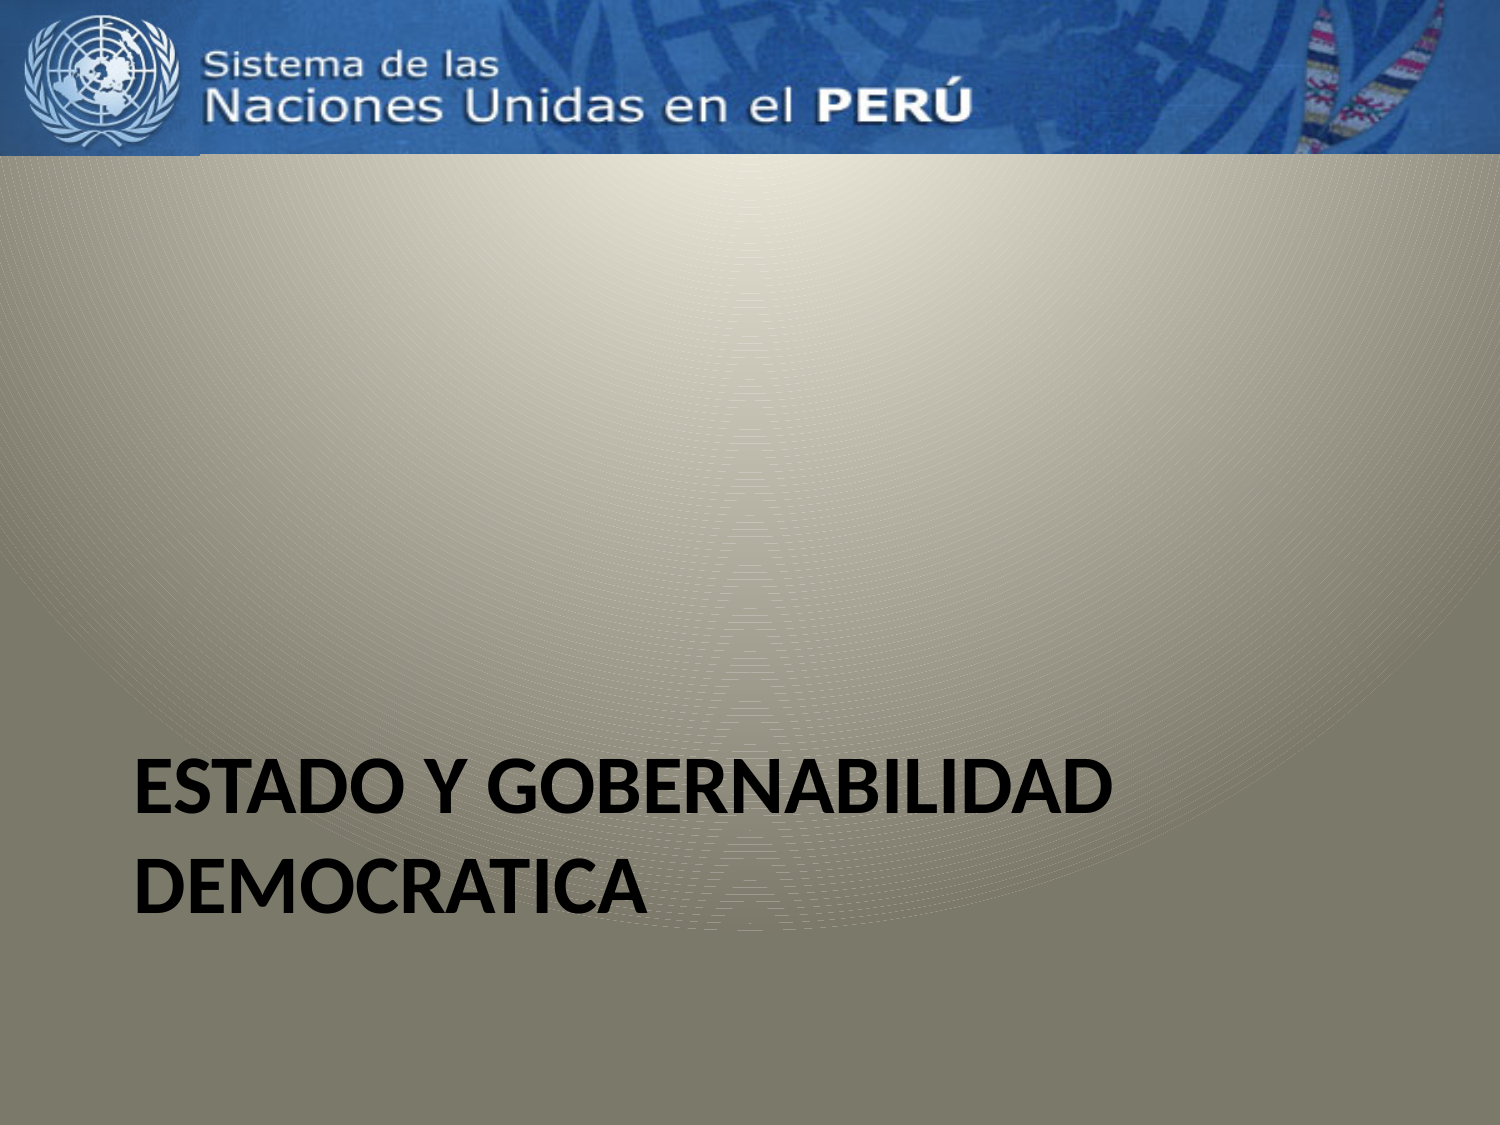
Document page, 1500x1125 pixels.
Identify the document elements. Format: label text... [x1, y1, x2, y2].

title ESTADO Y GOBERNABILIDAD DEMOCRATICA [118, 722, 1394, 947]
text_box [0, 0, 1500, 156]
